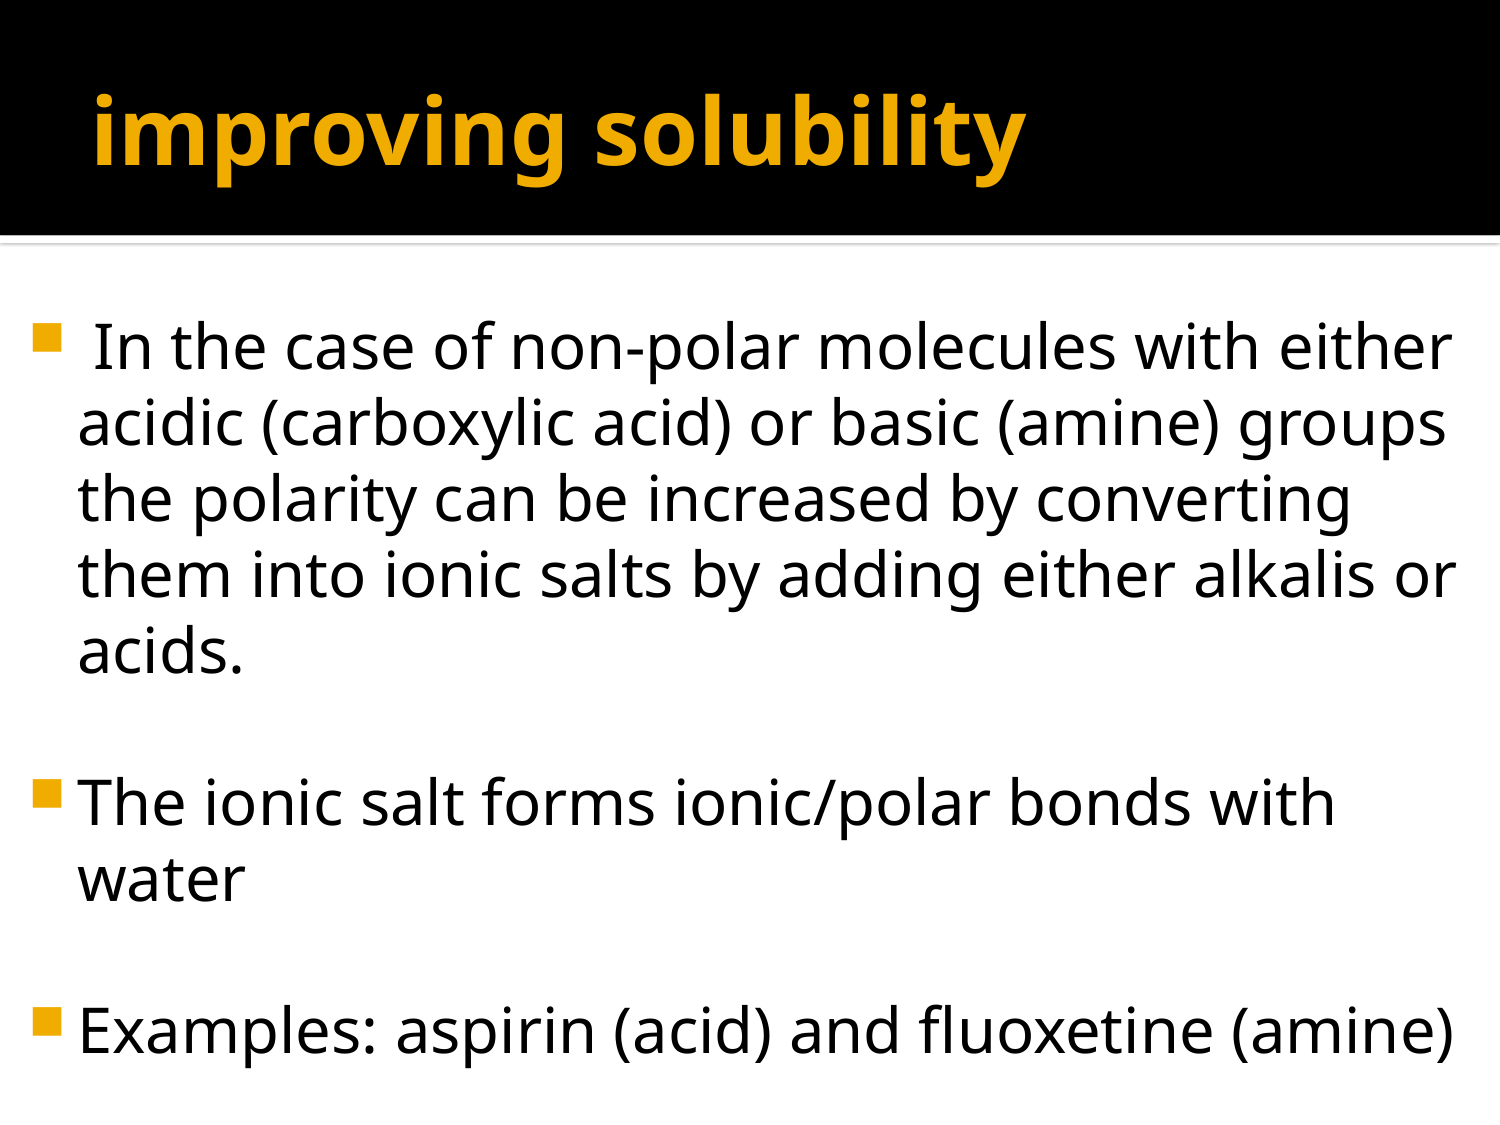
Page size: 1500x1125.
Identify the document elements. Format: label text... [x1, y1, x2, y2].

list In the case of non-polar molecules with either acidic (carboxylic acid) or basic (amine) groups the polarity can be increased by converting them into ionic salts by adding either alkalis or acids. The ionic salt forms ionic/polar bonds with water Examples: aspirin (acid) and fluoxetine (amine) [0, 291, 1500, 1085]
title improving solubility [75, 25, 1425, 231]
